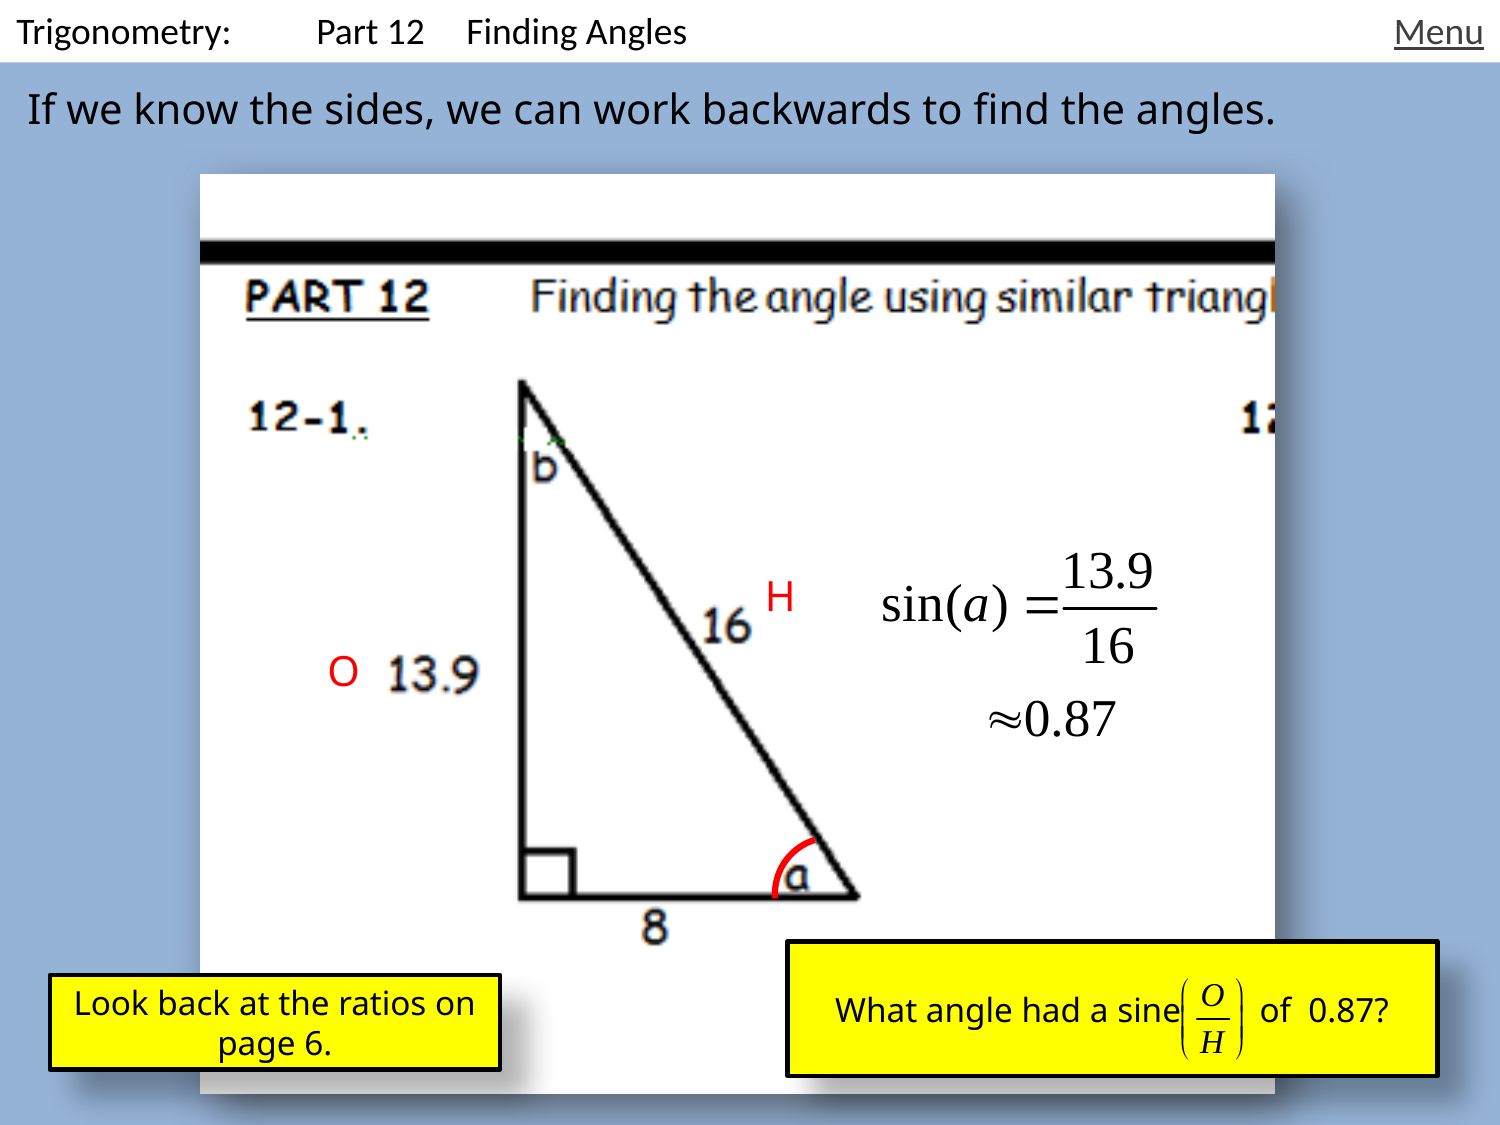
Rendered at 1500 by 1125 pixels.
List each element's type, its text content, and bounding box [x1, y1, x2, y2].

text_box If we know the sides, we can work backwards to find the angles. [12, 75, 1463, 140]
text_box Menu [1379, 0, 1500, 60]
text_box Trigonometry: Part 12 Finding Angles [1, 0, 703, 60]
text_box Look back at the ratios on page 6. [49, 974, 194, 1070]
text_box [974, 687, 1126, 750]
text_box [0, 0, 1500, 64]
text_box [874, 537, 1168, 676]
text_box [1174, 971, 1253, 1067]
picture [199, 174, 1276, 1094]
text_box What angle had a sine of 0.87? [1279, 941, 1438, 1076]
